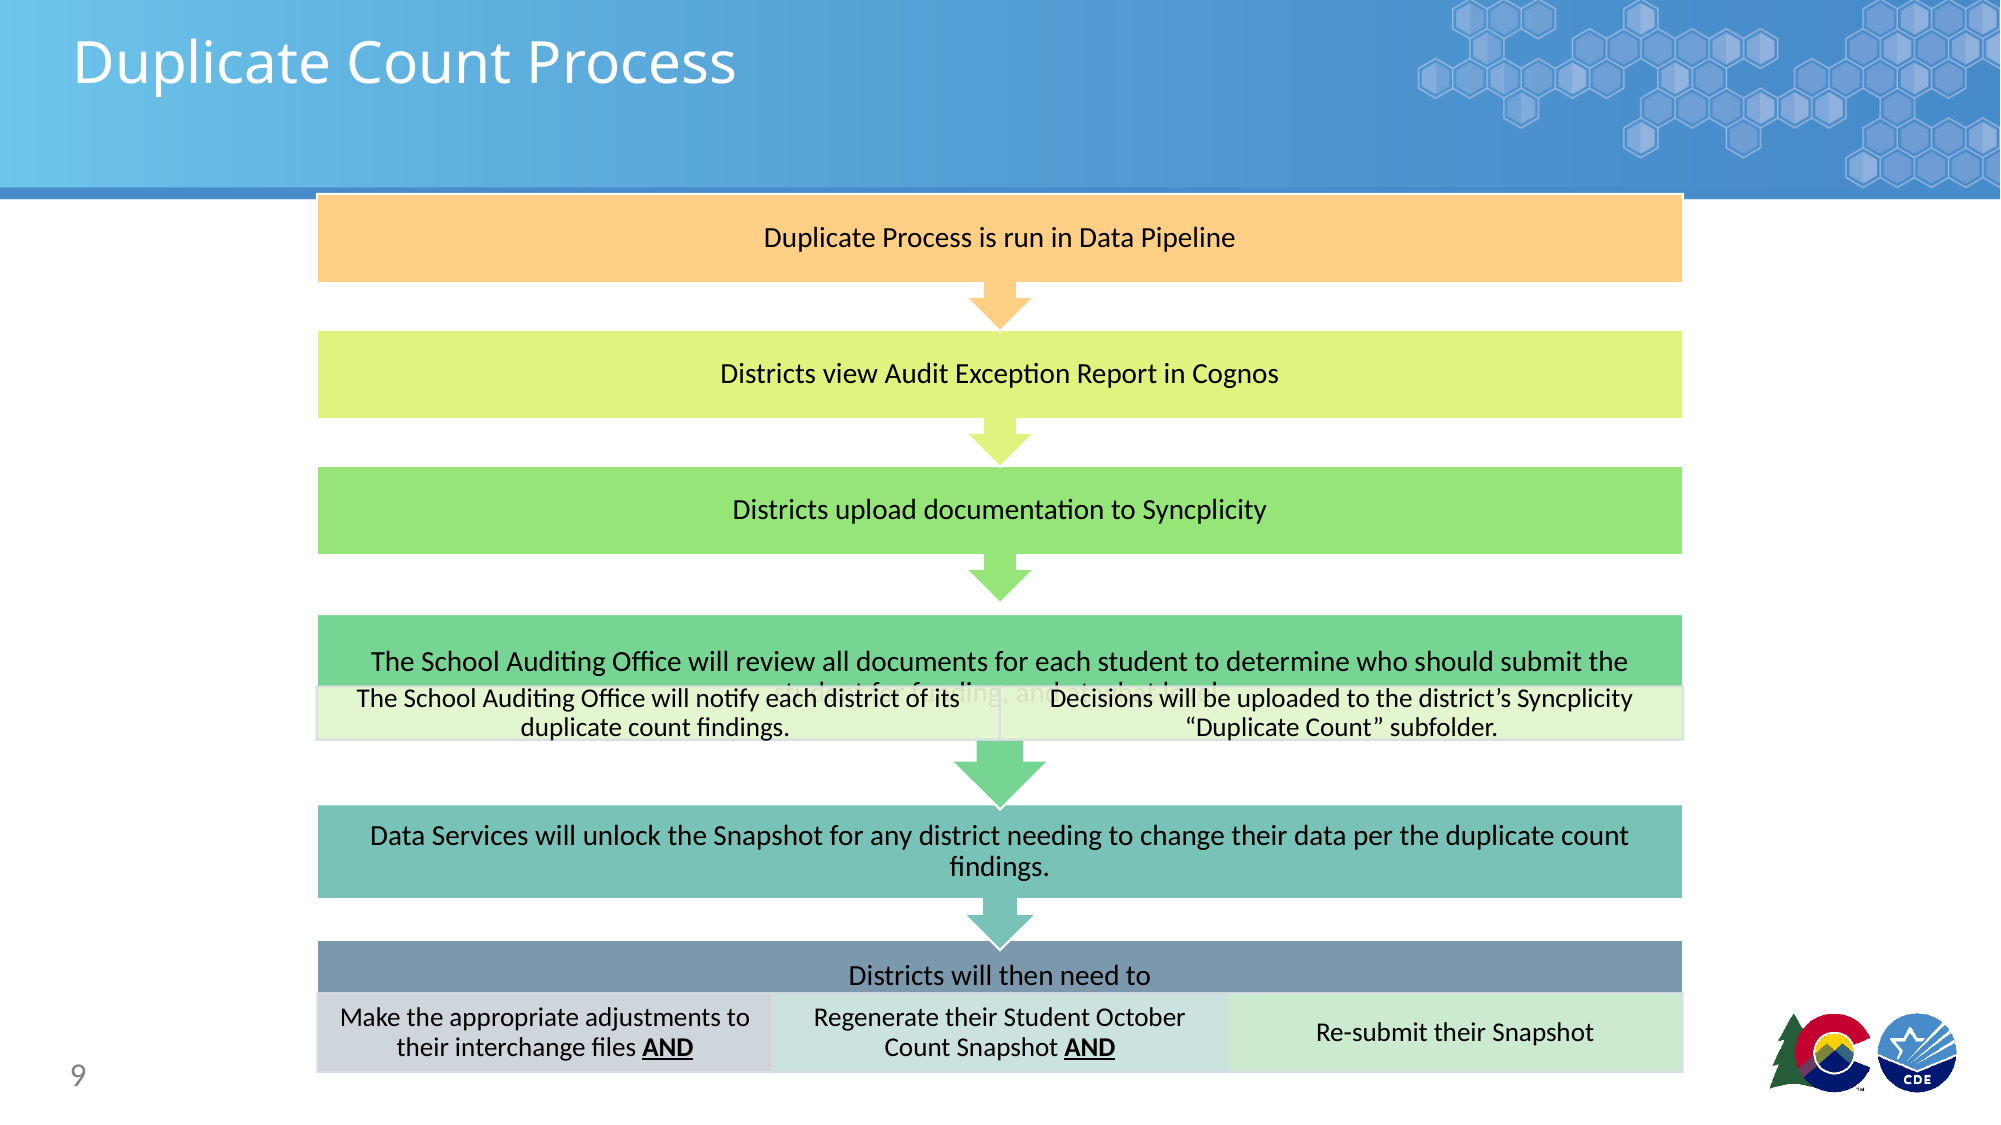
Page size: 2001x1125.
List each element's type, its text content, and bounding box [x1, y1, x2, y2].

picture [1768, 1012, 1957, 1093]
picture [0, 0, 2000, 200]
slide_number 9 [54, 1042, 505, 1103]
title Duplicate Count Process [72, 33, 1396, 182]
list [316, 193, 1684, 1073]
